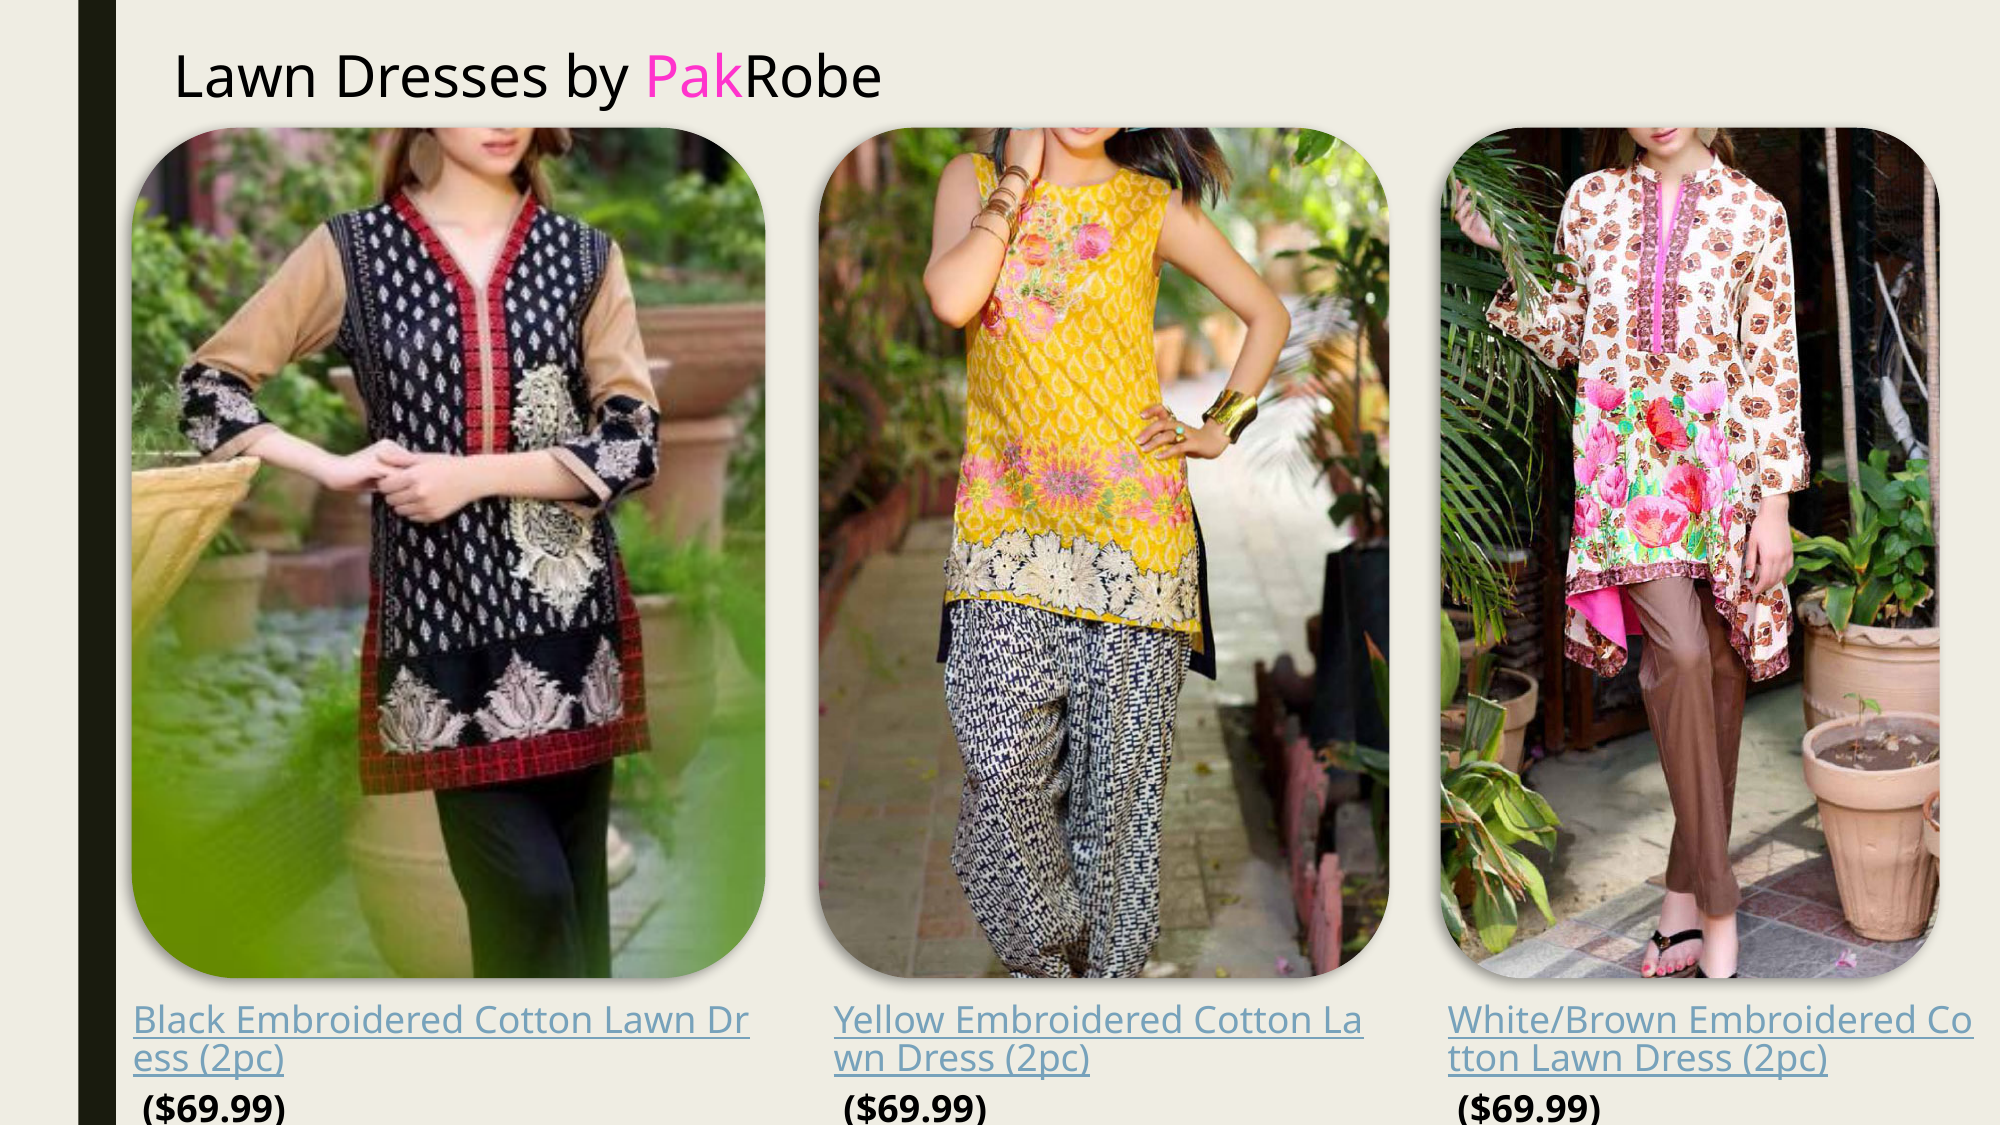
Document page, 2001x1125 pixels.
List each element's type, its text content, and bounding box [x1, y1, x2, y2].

text_box Black Embroidered Cotton Lawn Dress (2pc) ($69.99) [117, 988, 766, 1100]
picture [131, 127, 766, 979]
text_box Lawn Dresses by PakRobe [159, 31, 898, 117]
picture [1440, 127, 1940, 979]
picture [818, 127, 1390, 979]
text_box White/Brown Embroidered Cotton Lawn Dress (2pc) ($69.99) [1433, 988, 1995, 1100]
text_box Yellow Embroidered Cotton Lawn Dress (2pc) ($69.99) [818, 988, 1390, 1100]
